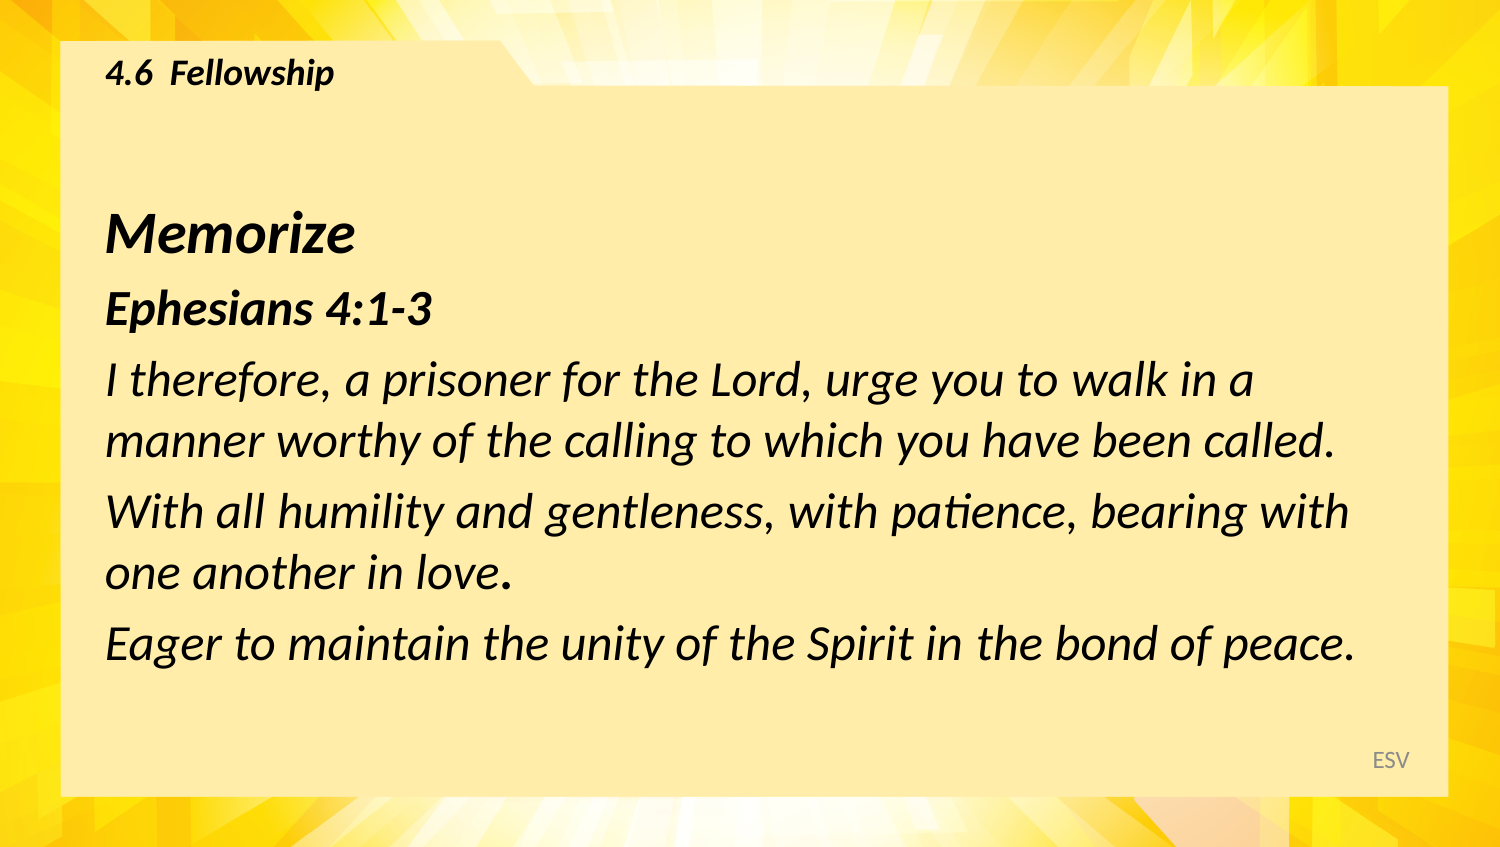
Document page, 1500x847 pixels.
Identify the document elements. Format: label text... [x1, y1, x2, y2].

footer ESV [950, 736, 1425, 782]
title 4.6 Fellowship [89, 33, 1420, 108]
list Memorize Ephesians 4:1-3 I therefore, a prisoner for the Lord, urge you to walk in a manner worthy of the calling to which you have been called. With all humility and gentleness, with patience, bearing with one another in love. Eager to maintain the unity of the Spirit in the bond of peace. [89, 141, 1403, 722]
picture [0, 0, 1500, 847]
